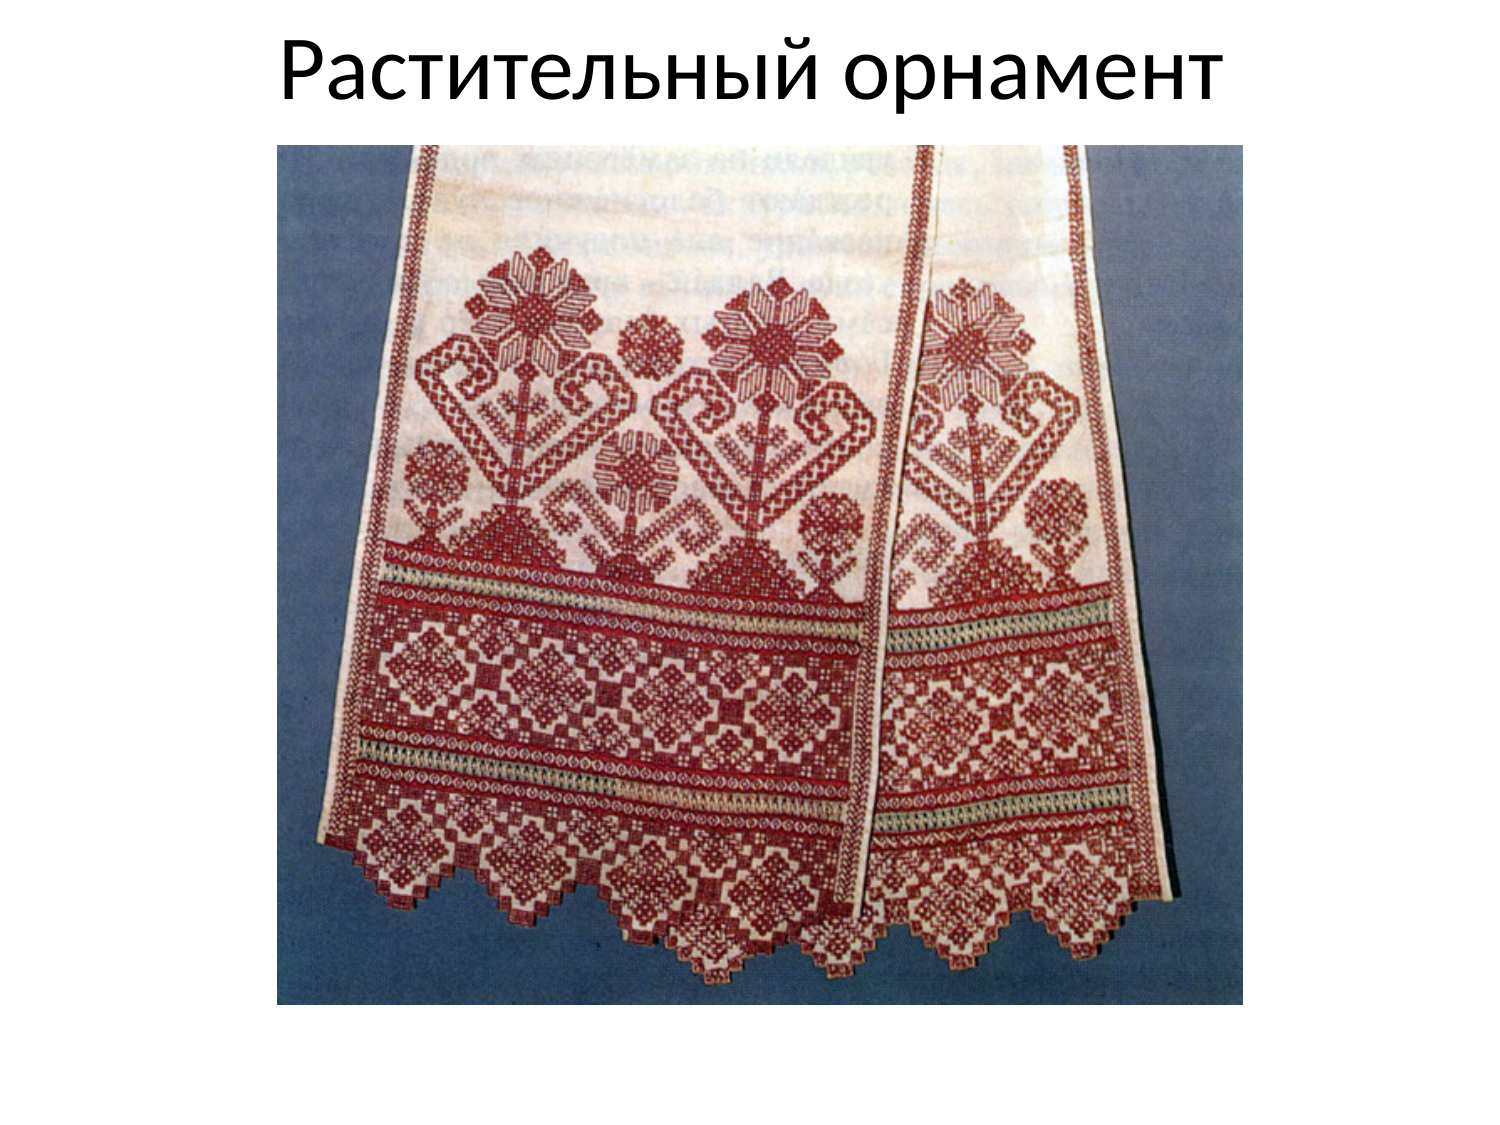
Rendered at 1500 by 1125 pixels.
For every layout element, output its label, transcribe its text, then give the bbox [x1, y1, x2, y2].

title Растительный орнамент [76, 0, 1427, 126]
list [277, 145, 1243, 1006]
